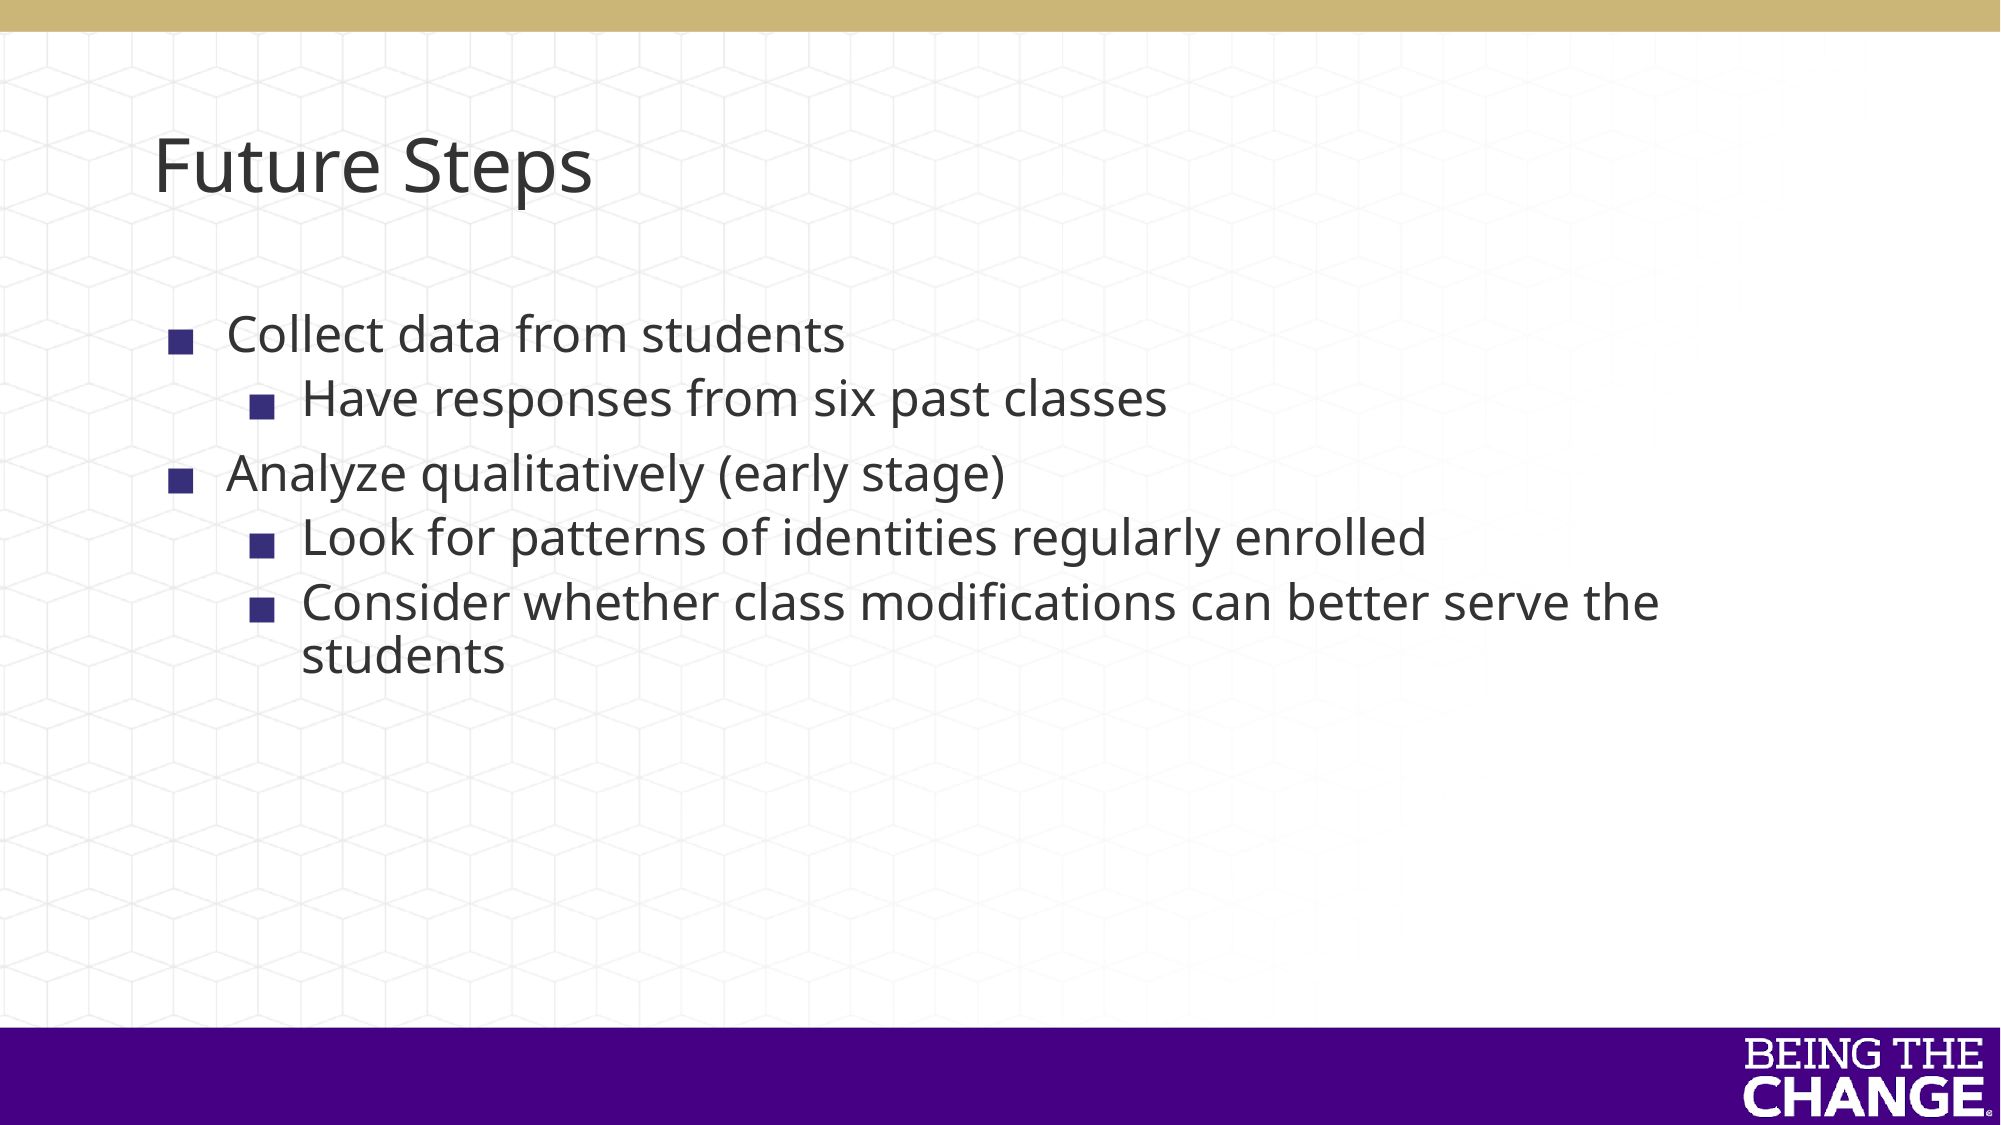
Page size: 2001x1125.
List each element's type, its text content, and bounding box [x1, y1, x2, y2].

title Future Steps [137, 59, 1863, 278]
picture [0, 0, 2001, 1125]
list Collect data from students Have responses from six past classes Analyze qualitatively (early stage) Look for patterns of identities regularly enrolled Consider whether class modifications can better serve the students [136, 301, 1863, 1001]
